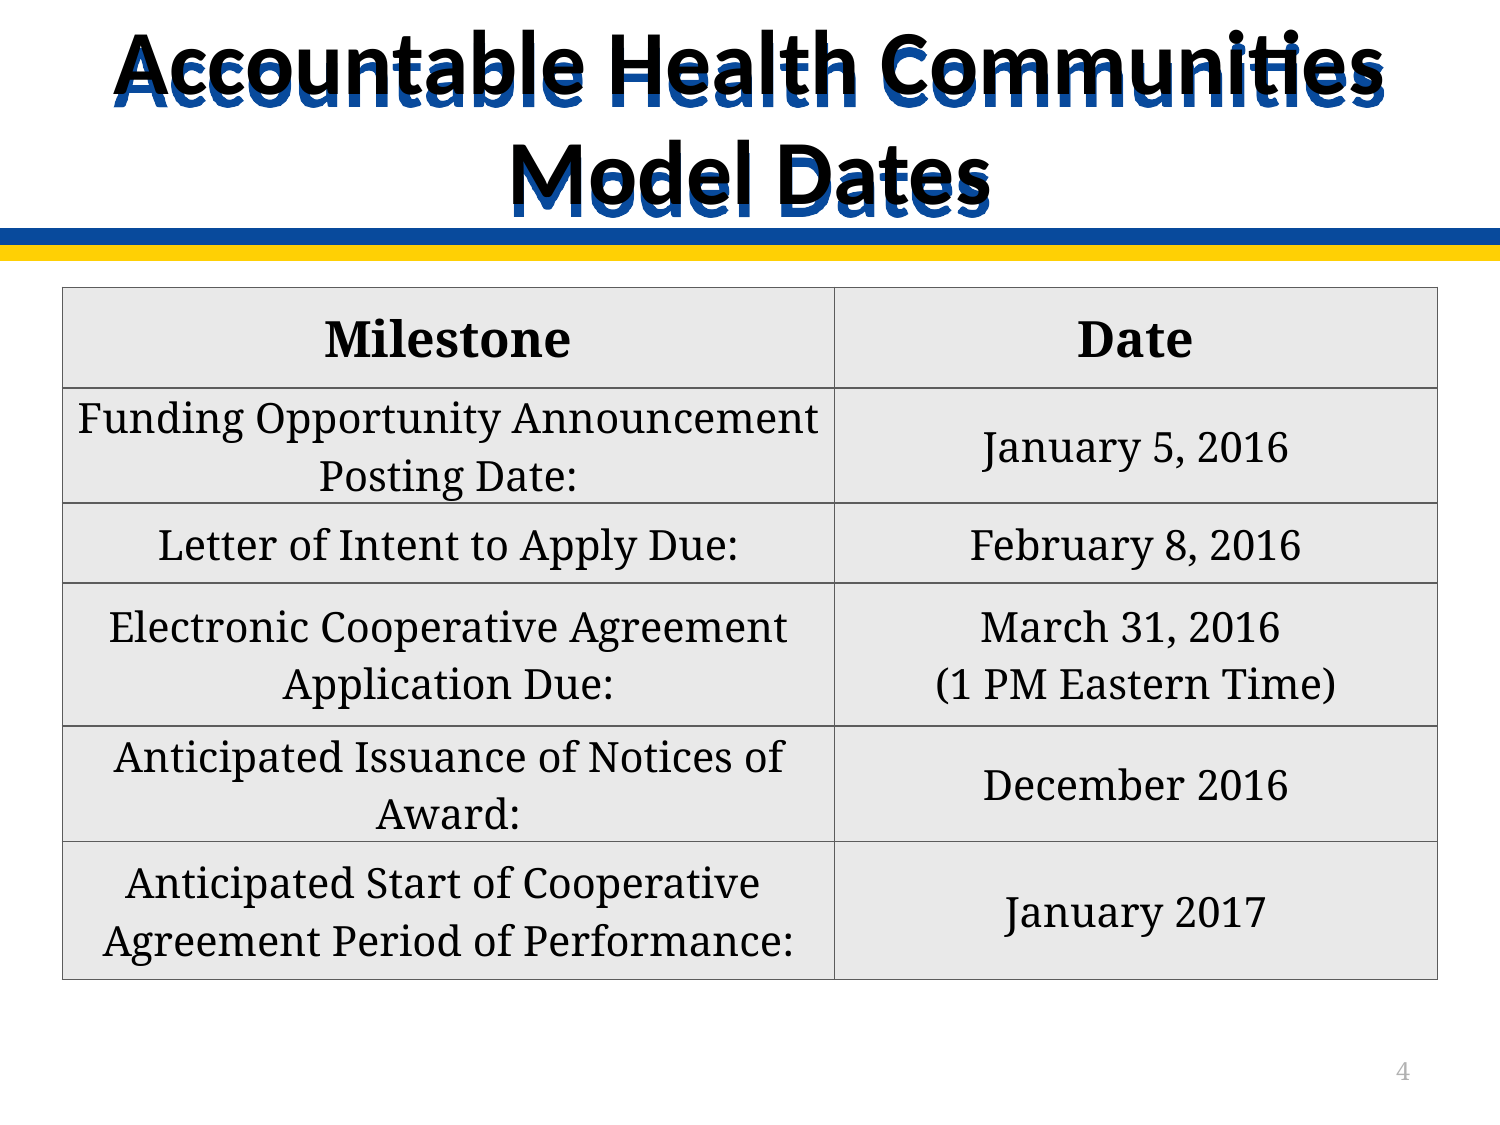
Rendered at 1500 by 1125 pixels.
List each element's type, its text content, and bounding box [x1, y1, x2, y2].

table_cell Electronic Cooperative Agreement Application Due: [63, 584, 834, 725]
table_cell Anticipated Issuance of Notices of Award: [63, 727, 834, 841]
table_cell Funding Opportunity Announcement Posting Date: [63, 389, 834, 502]
table_header Date [835, 288, 1437, 387]
table_cell December 2016 [835, 727, 1437, 841]
table_cell January 5, 2016 [835, 389, 1437, 502]
title Accountable Health Communities Model Dates [0, 0, 1500, 225]
slide_number 4 [1074, 1042, 1425, 1103]
table_cell February 8, 2016 [835, 504, 1437, 582]
table_cell Letter of Intent to Apply Due: [63, 504, 834, 582]
table_header Milestone [63, 288, 834, 387]
table_cell January 2017 [835, 842, 1437, 979]
table_cell Anticipated Start of Cooperative Agreement Period of Performance: [63, 842, 834, 979]
table_cell March 31, 2016 (1 PM Eastern Time) [835, 584, 1437, 725]
